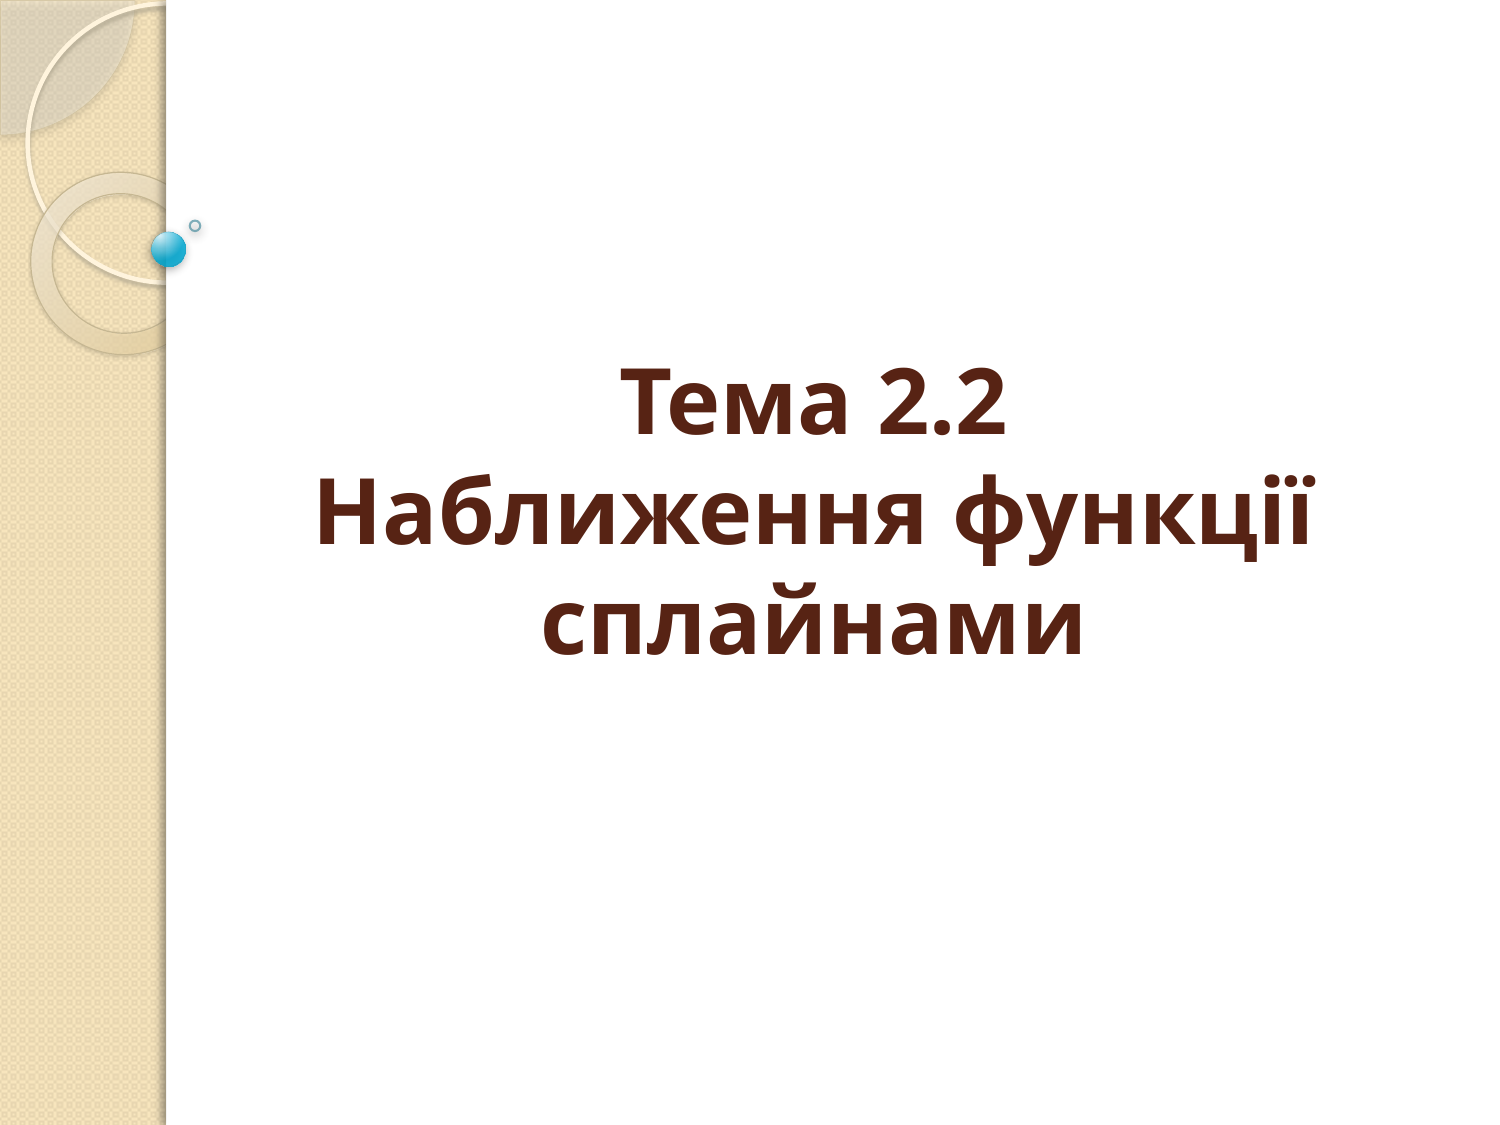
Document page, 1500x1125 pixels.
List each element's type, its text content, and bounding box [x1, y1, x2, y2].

title Тема 2.2 Наближення функції сплайнами [206, 149, 1422, 681]
